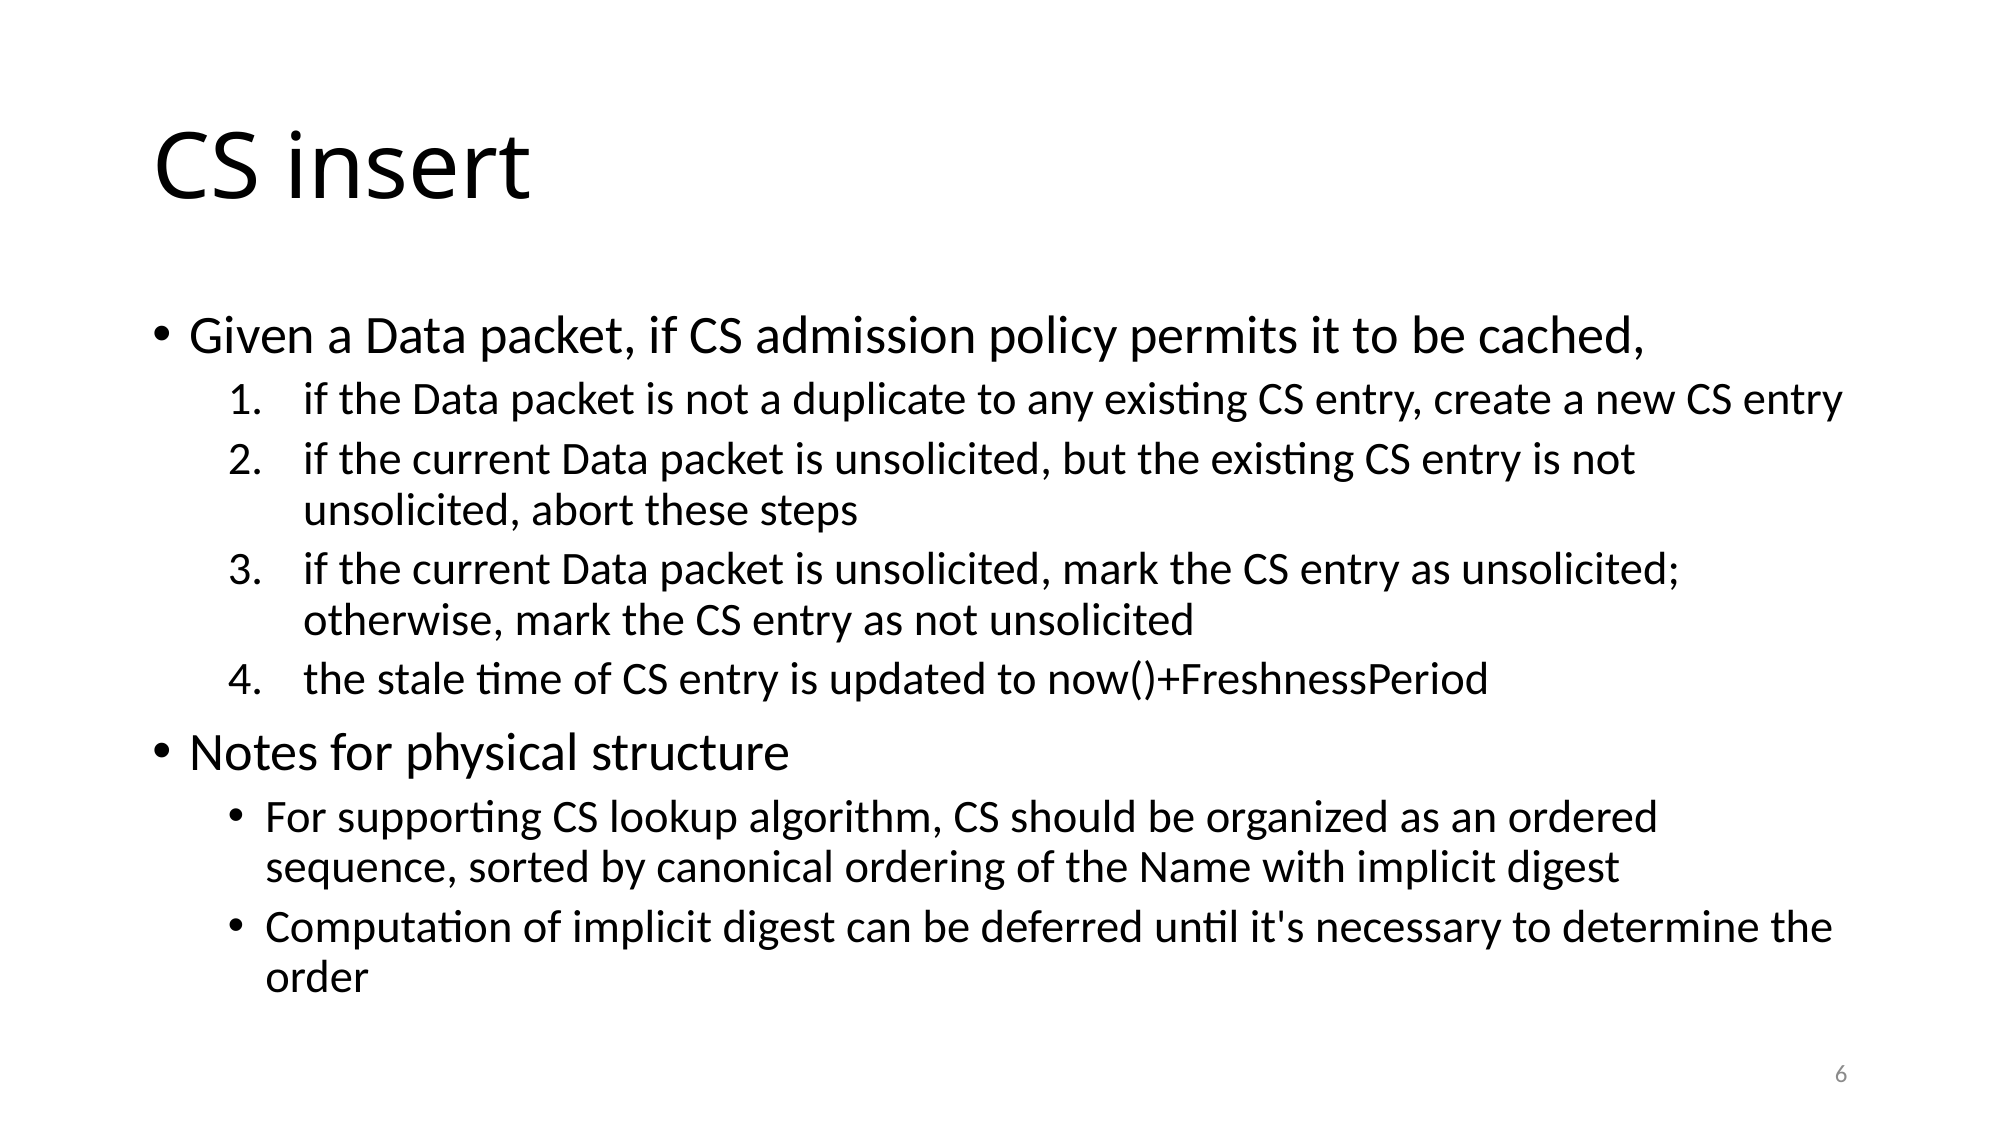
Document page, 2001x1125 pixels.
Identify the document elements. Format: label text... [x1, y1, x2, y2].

title CS insert [137, 59, 1863, 278]
slide_number 6 [1412, 1042, 1863, 1103]
list Given a Data packet, if CS admission policy permits it to be cached, if the Data packet is not a duplicate to any existing CS entry, create a new CS entry if the current Data packet is unsolicited, but the existing CS entry is not unsolicited, abort these steps if the current Data packet is unsolicited, mark the CS entry as unsolicited; otherwise, mark the CS entry as not unsolicited the stale time of CS entry is updated to now()+FreshnessPeriod Notes for physical structure For supporting CS lookup algorithm, CS should be organized as an ordered sequence, sorted by canonical ordering of the Name with implicit digest Computation of implicit digest can be deferred until it's necessary to determine the order [137, 299, 1863, 1014]
